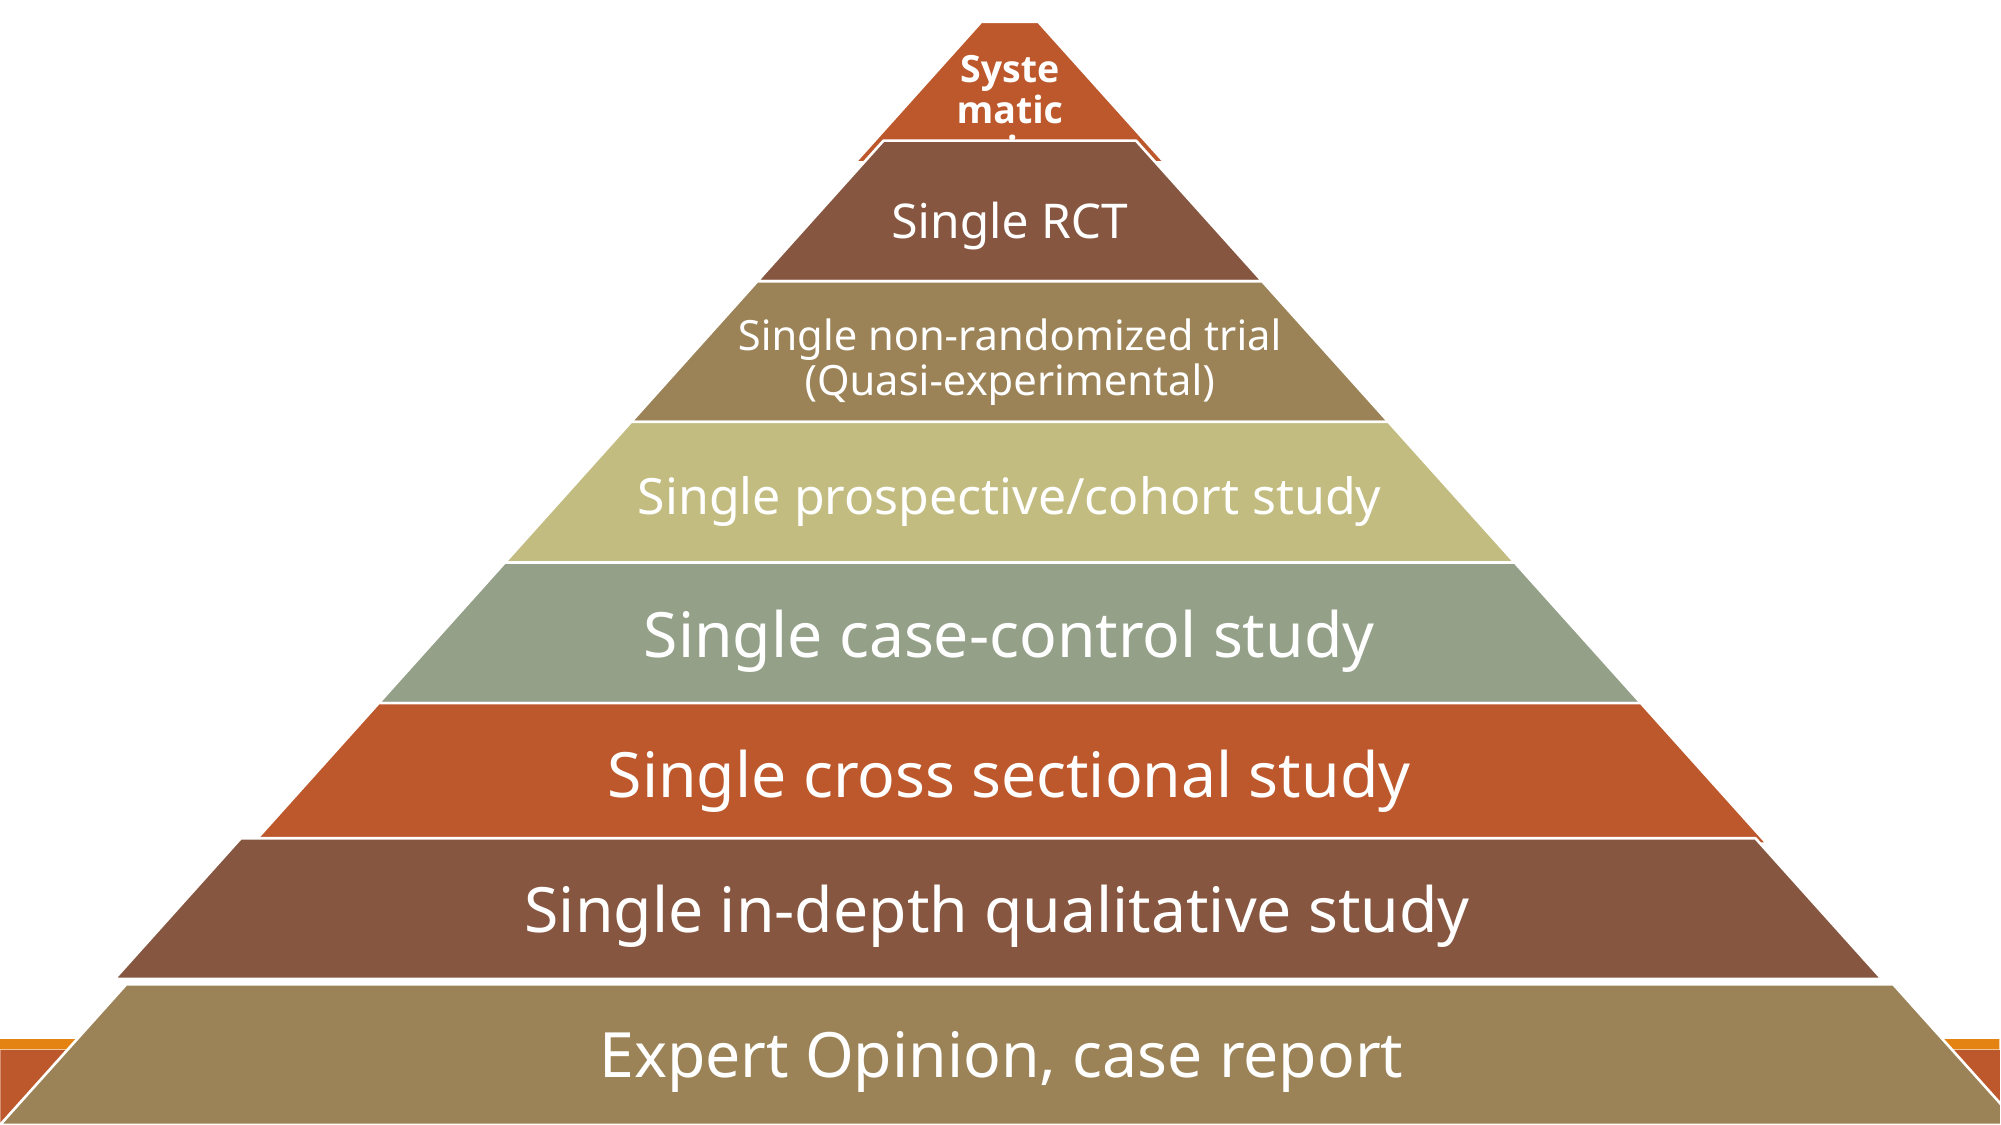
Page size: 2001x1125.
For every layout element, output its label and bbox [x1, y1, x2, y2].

text_box [0, 0, 2000, 1125]
